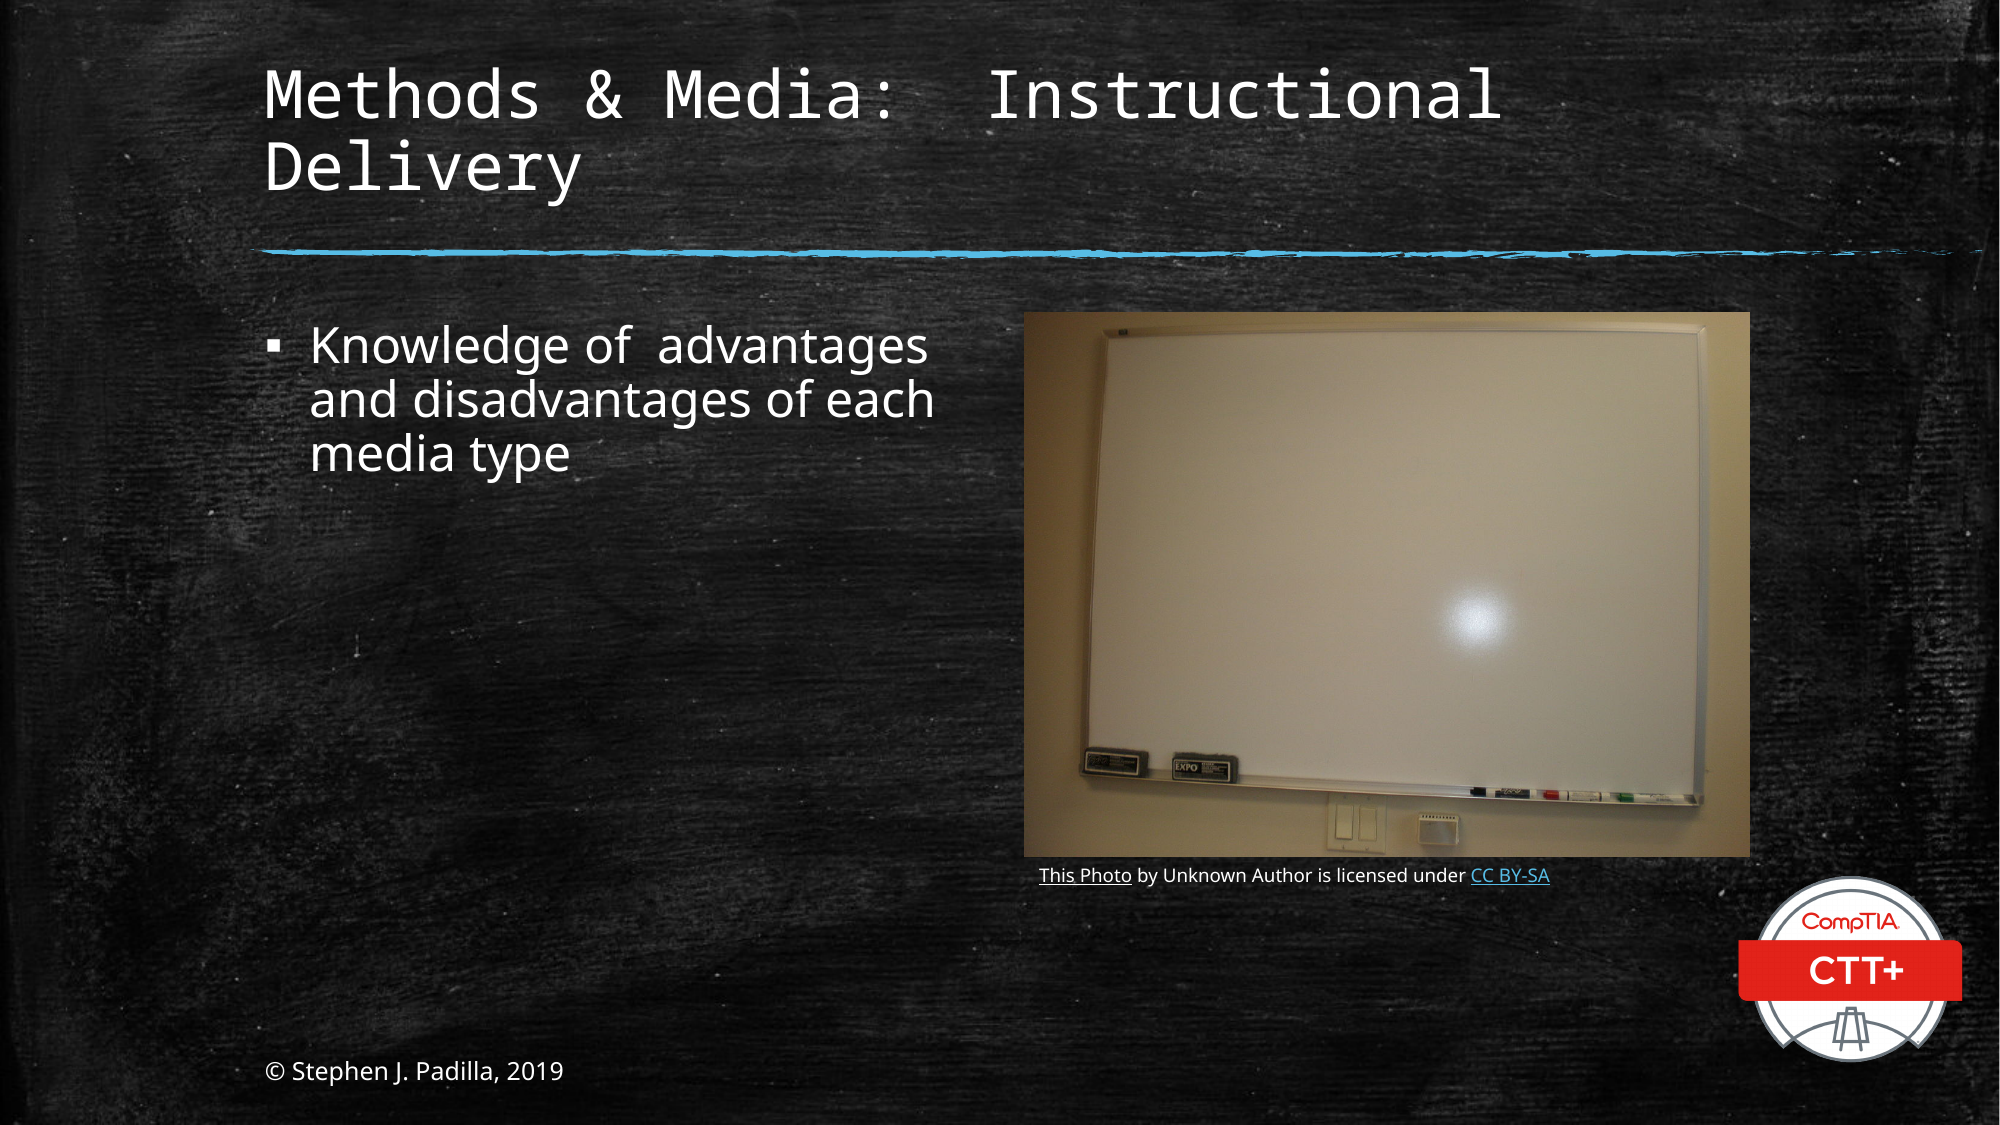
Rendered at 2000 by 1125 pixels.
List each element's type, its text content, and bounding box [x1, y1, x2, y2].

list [1024, 312, 1750, 857]
title Methods & Media: Instructional Delivery [249, 45, 1750, 213]
picture [1699, 824, 2000, 1125]
text_box This Photo by Unknown Author is licensed under CC BY-SA [1024, 857, 1699, 897]
list Knowledge of advantages and disadvantages of each media type [249, 312, 975, 1013]
footer © Stephen J. Padilla, 2019 [249, 1050, 1288, 1096]
